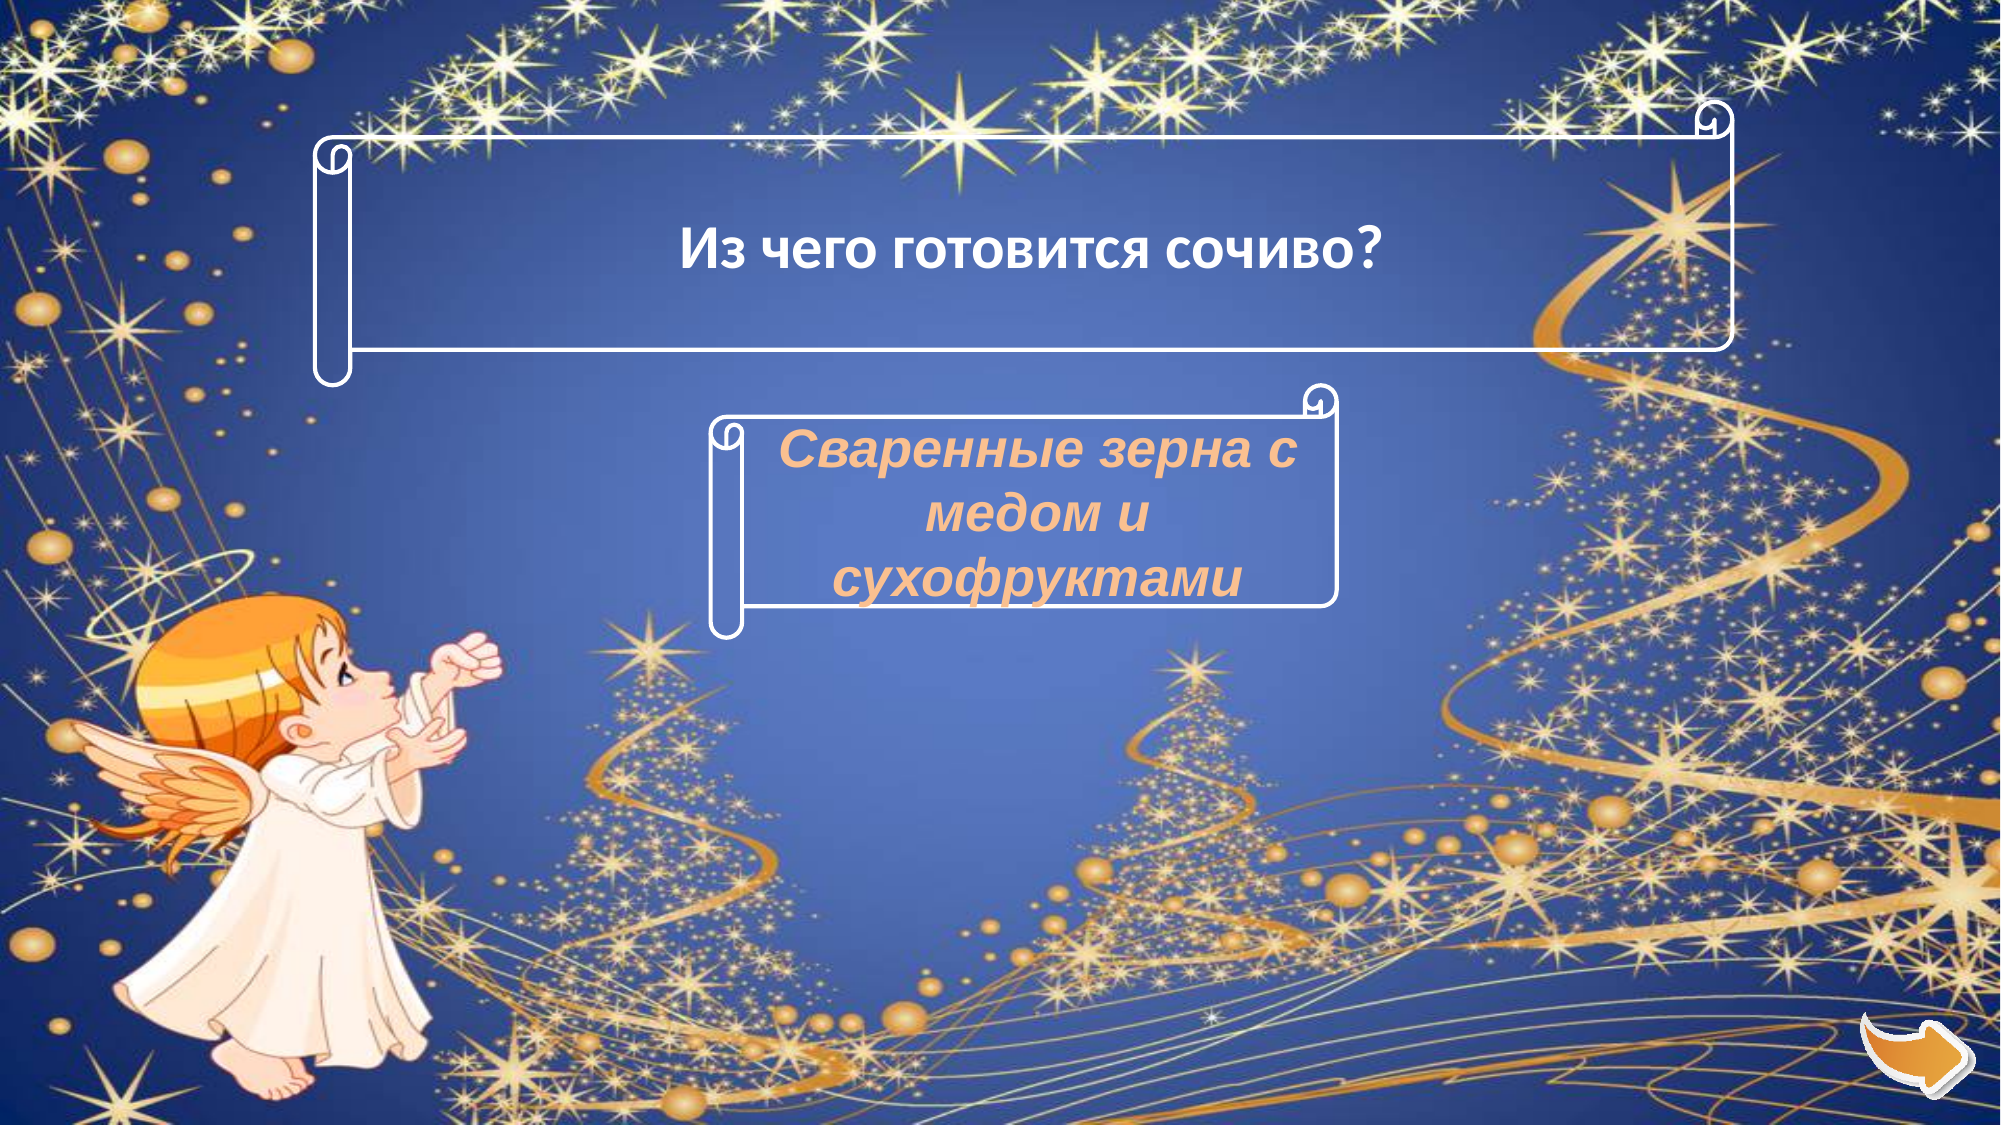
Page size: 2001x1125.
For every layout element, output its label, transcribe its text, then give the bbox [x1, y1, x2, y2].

text_box Сваренные зерна с медом и сухофруктами [740, 405, 1337, 616]
text_box Из чего готовится сочиво? [312, 99, 1735, 388]
picture [0, 0, 2001, 1125]
text_box [708, 414, 745, 640]
text_box [1302, 383, 1339, 598]
